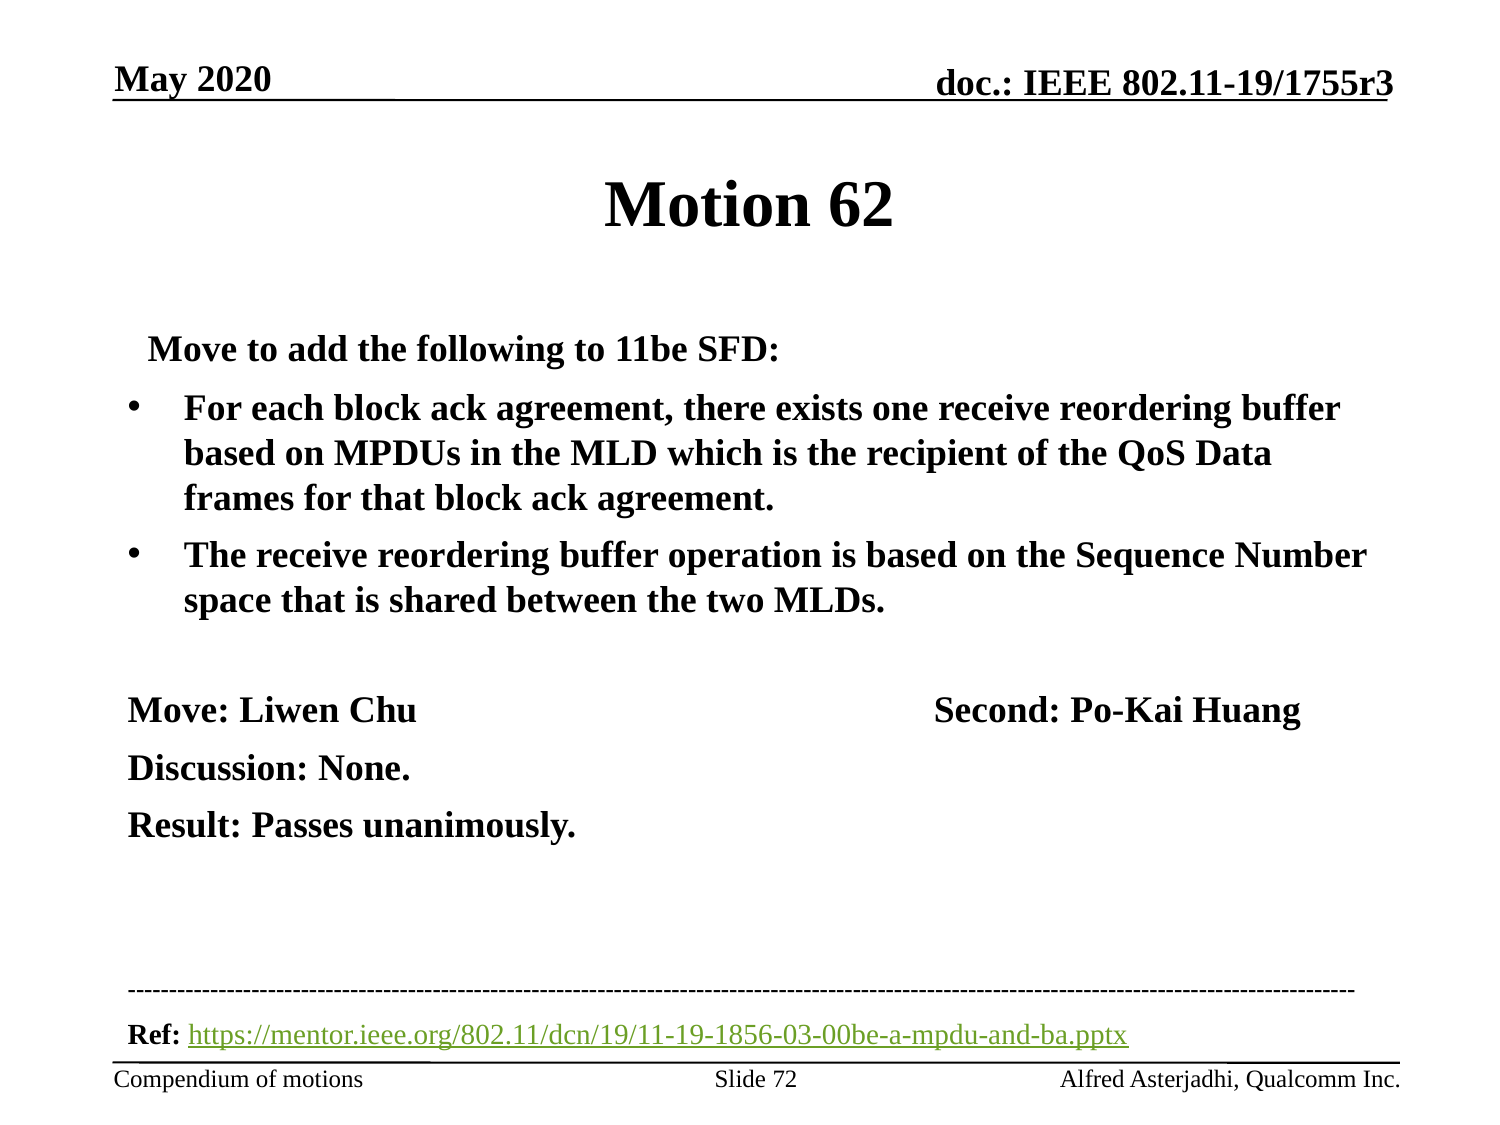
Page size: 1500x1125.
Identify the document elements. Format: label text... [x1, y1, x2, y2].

slide_number Slide 72 [712, 1061, 800, 1123]
title Motion 62 [112, 112, 1388, 288]
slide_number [114, 54, 423, 100]
footer Alfred Asterjadhi, Qualcomm Inc. [878, 1061, 1402, 1093]
list Move to add the following to 11be SFD: For each block ack agreement, there exists one receive reordering buffer based on MPDUs in the MLD which is the recipient of the QoS Data frames for that block ack agreement. The receive reordering buffer operation is based on the Sequence Number space that is shared between the two MLDs. Move: Liwen Chu Second: Po-Kai Huang Discussion: None. Result: Passes unanimously. ----------------------------------------------------------------------------------------------------------------------------------------------------- Ref: https://mentor.ieee.org/802.11/dcn/19/11-19-1856-03-00be-a-mpdu-and-ba.pptx [112, 312, 1388, 1063]
